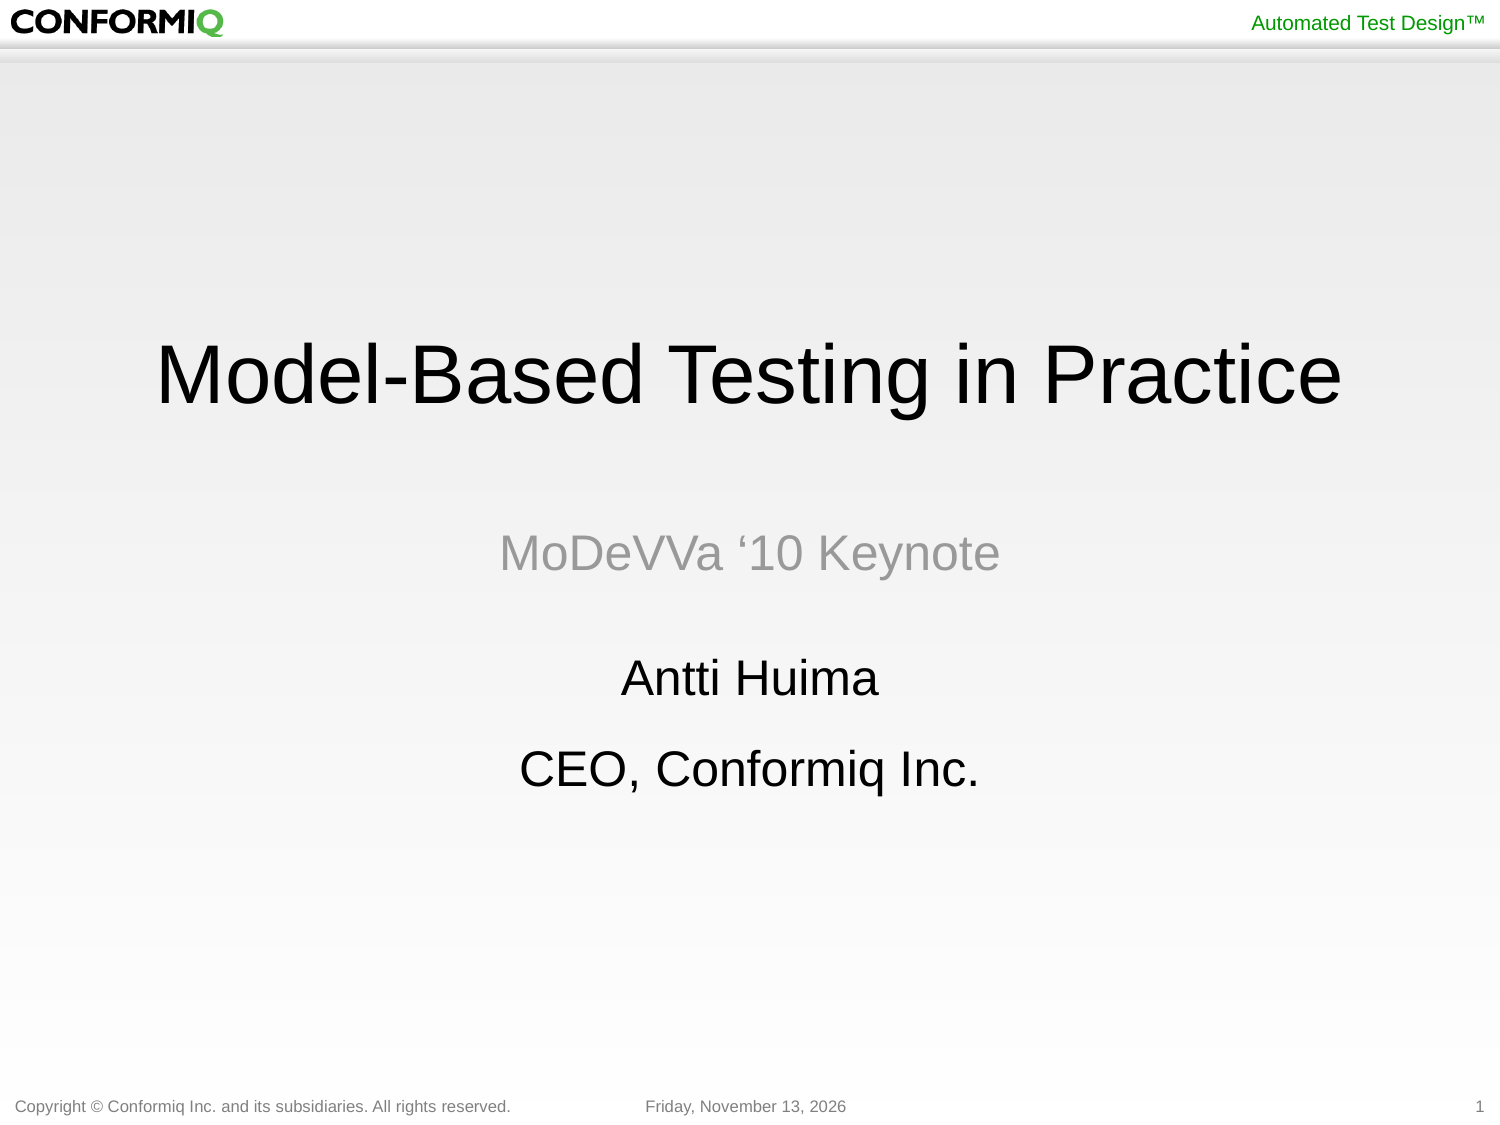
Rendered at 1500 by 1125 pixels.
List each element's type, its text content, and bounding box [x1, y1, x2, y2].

picture [8, 4, 224, 37]
subtitle Antti Huima CEO, Conformiq Inc. [225, 637, 1275, 925]
title Model-Based Testing in Practice MoDeVVa ‘10 Keynote [112, 312, 1388, 591]
